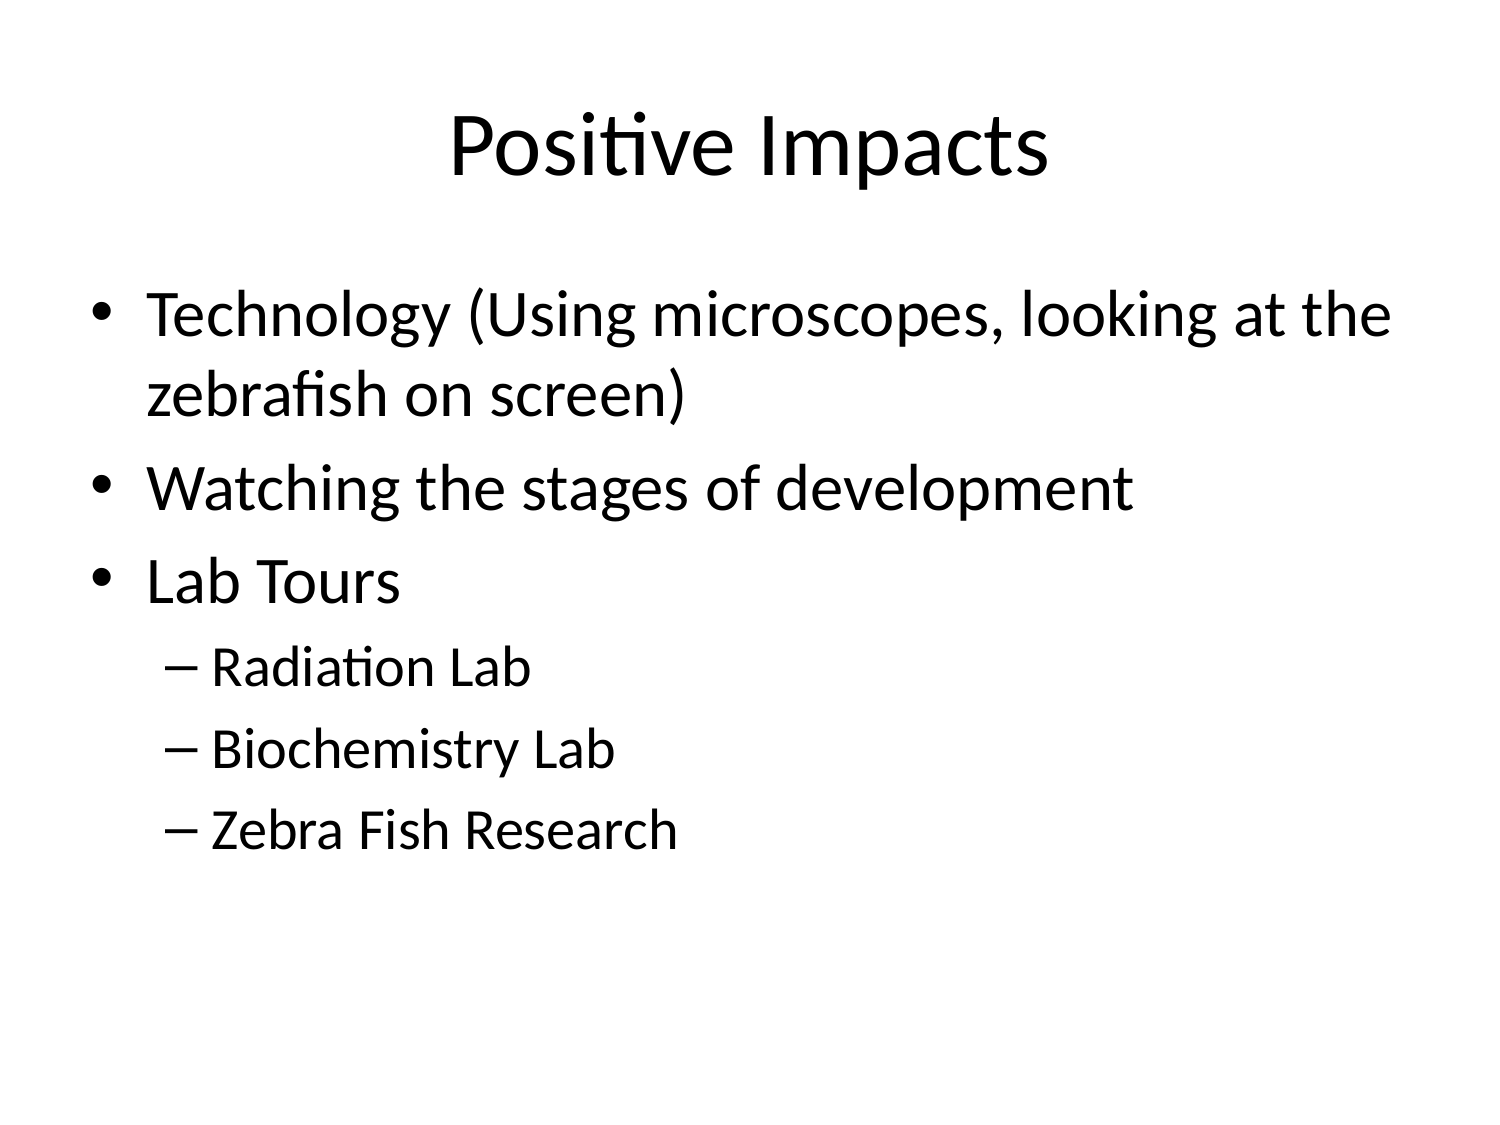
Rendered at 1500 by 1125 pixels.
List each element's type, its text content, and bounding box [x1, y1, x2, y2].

list Technology (Using microscopes, looking at the zebrafish on screen) Watching the stages of development Lab Tours Radiation Lab Biochemistry Lab Zebra Fish Research [75, 262, 1425, 1005]
title Positive Impacts [75, 45, 1425, 233]
